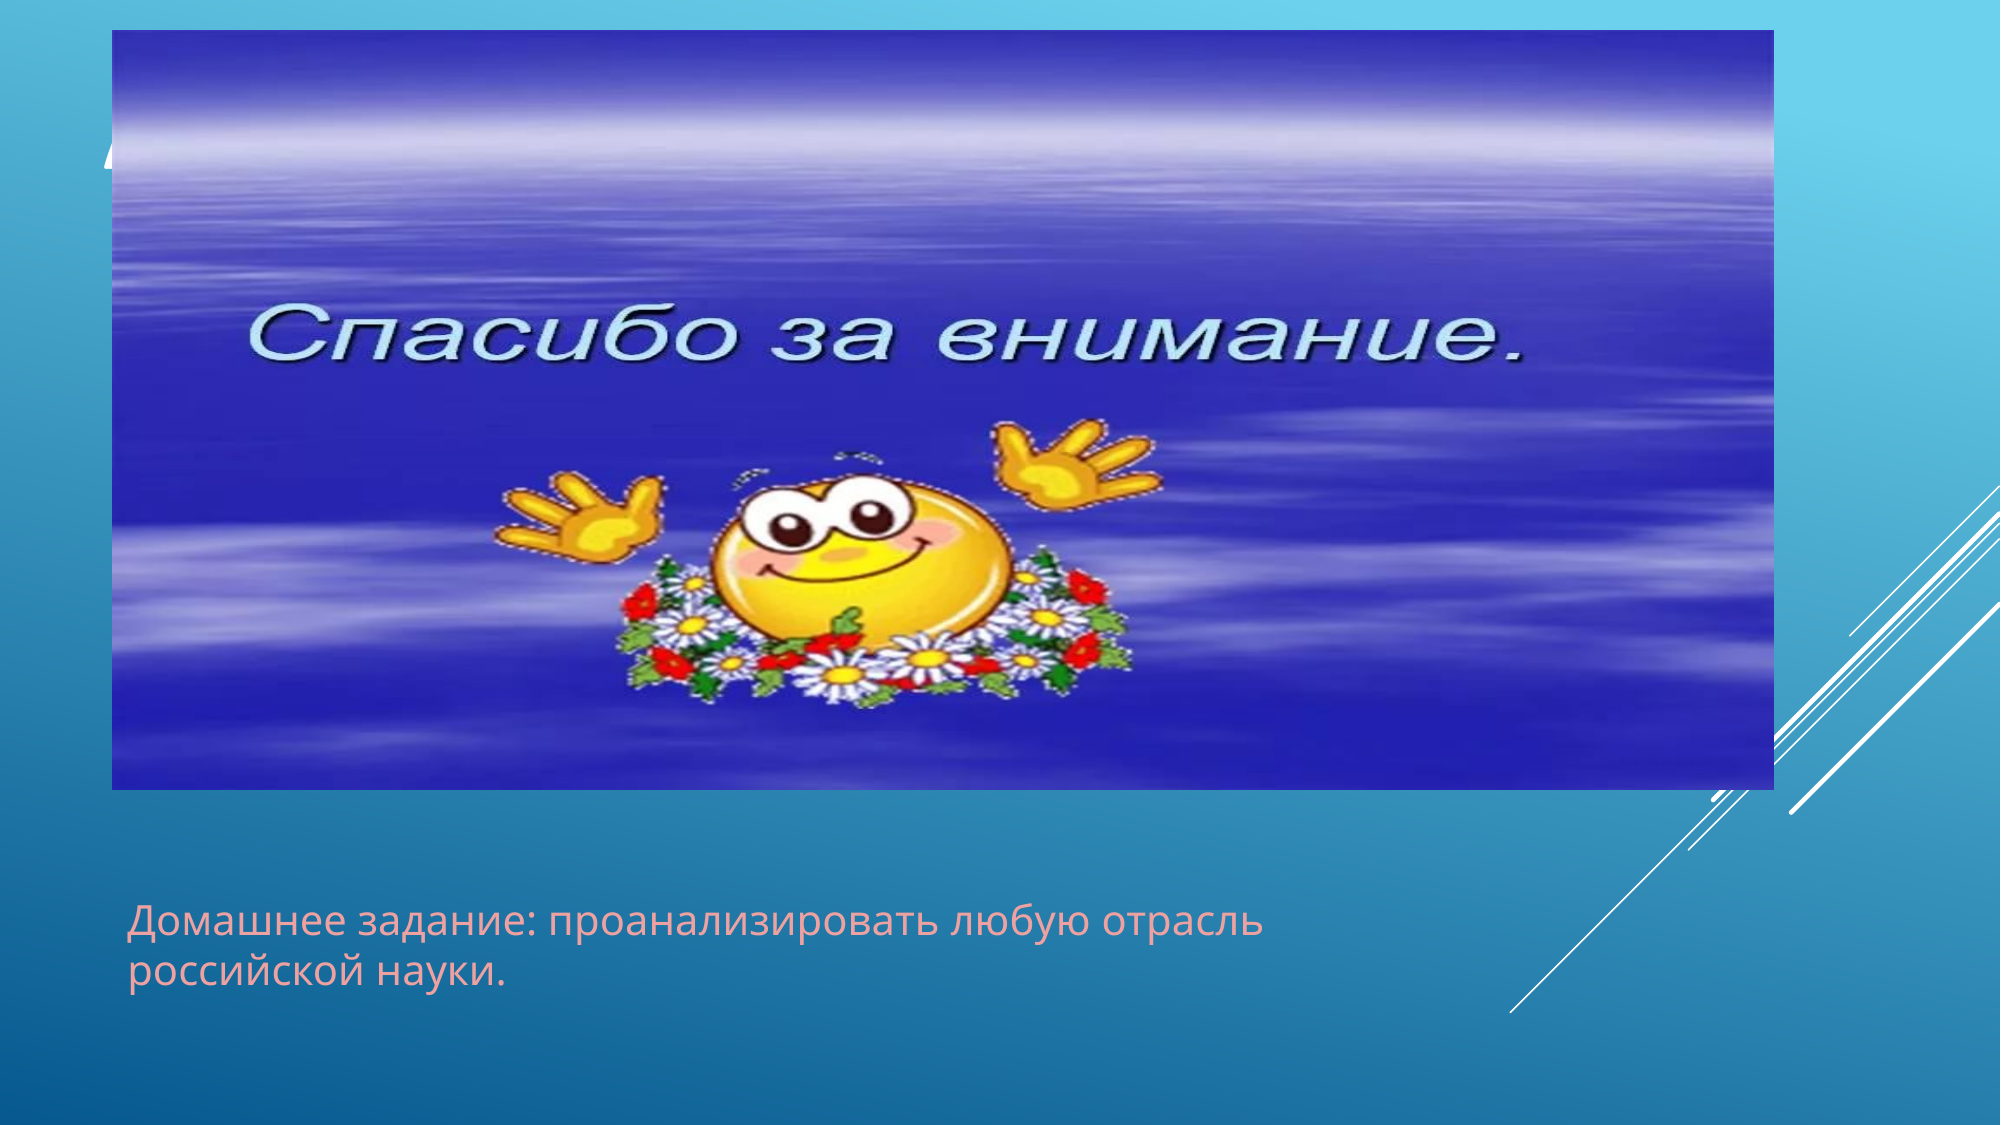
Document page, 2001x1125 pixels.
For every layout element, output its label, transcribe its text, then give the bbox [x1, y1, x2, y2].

list Домашнее задание: проанализировать любую отрасль российской науки. [112, 814, 1525, 1073]
picture [111, 30, 1775, 790]
